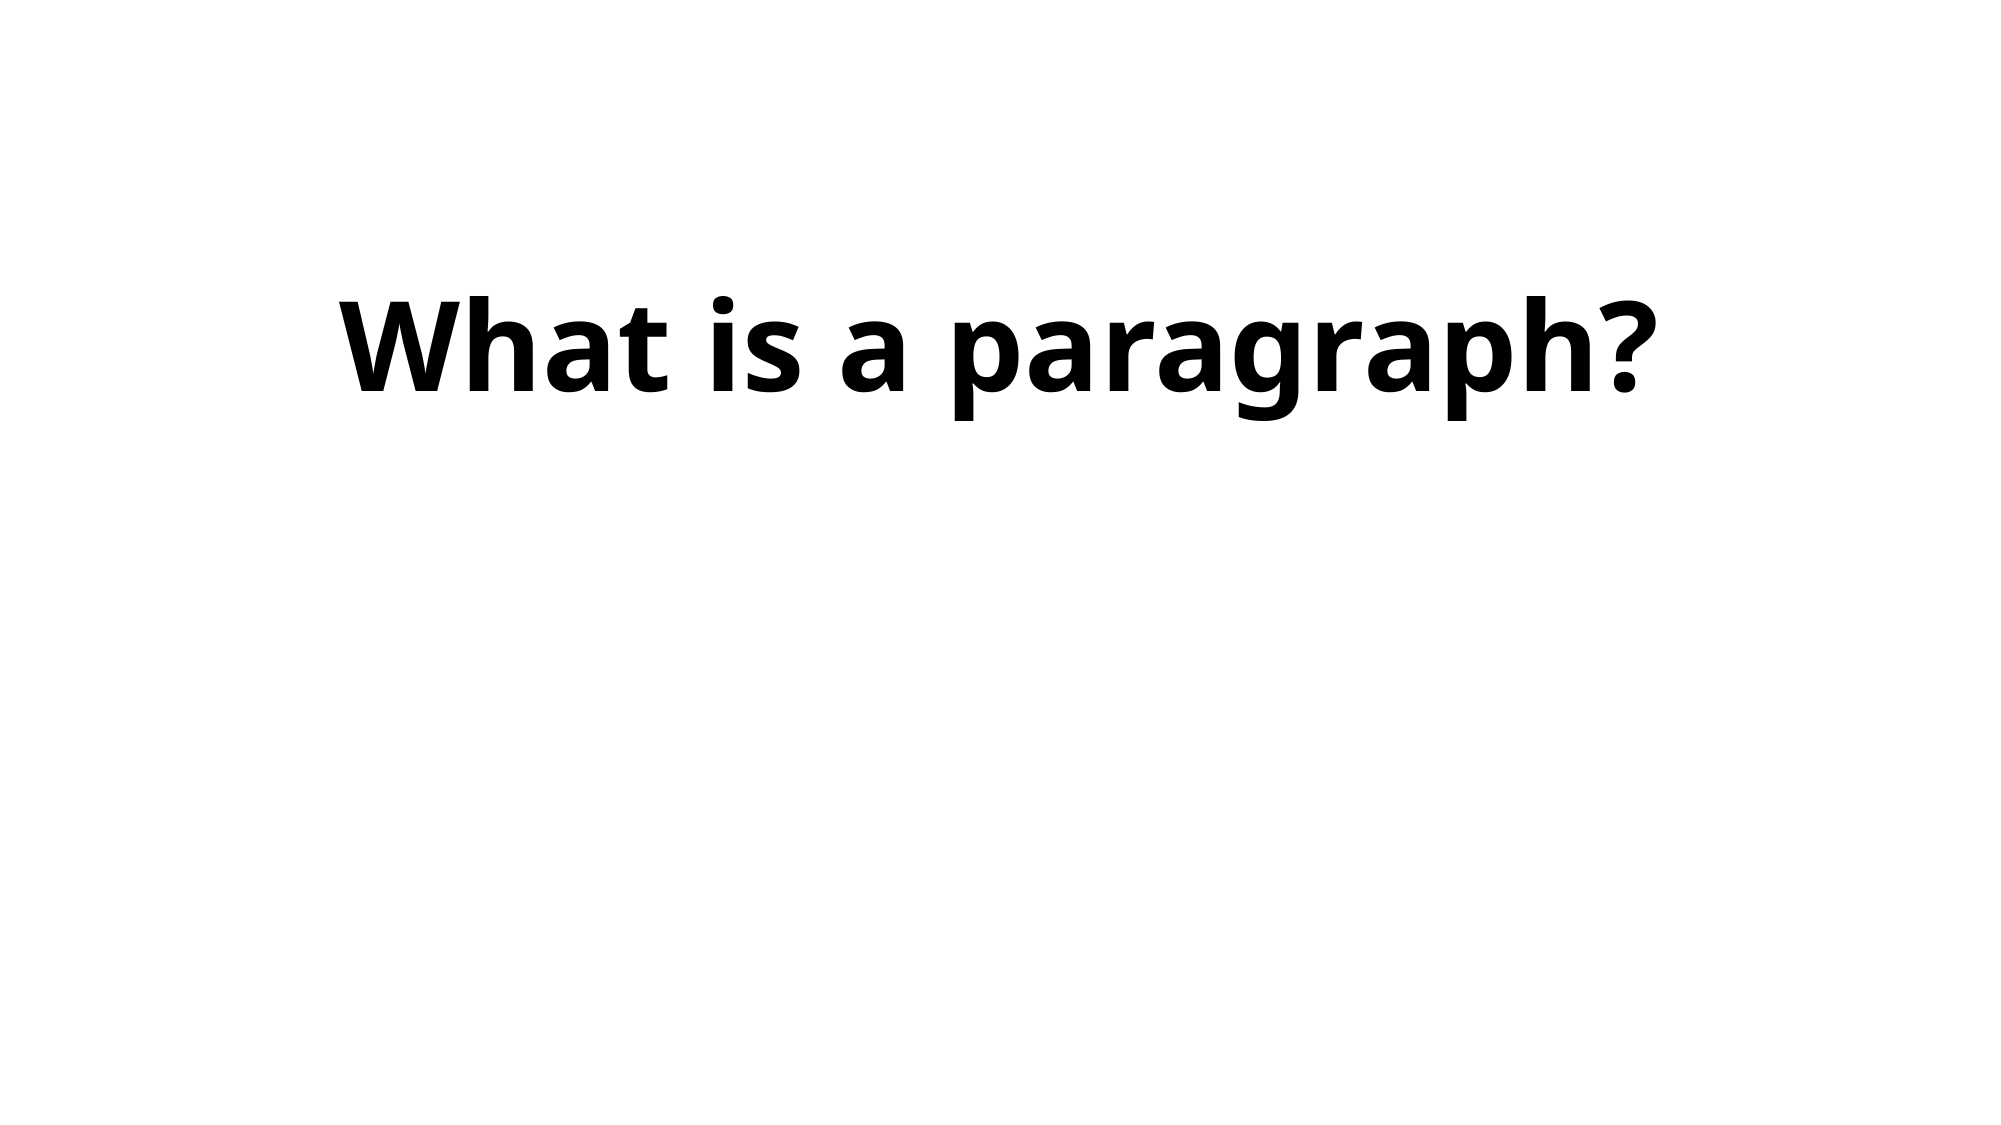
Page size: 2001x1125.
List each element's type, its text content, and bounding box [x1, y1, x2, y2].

title What is a paragraph? [249, 184, 1750, 576]
